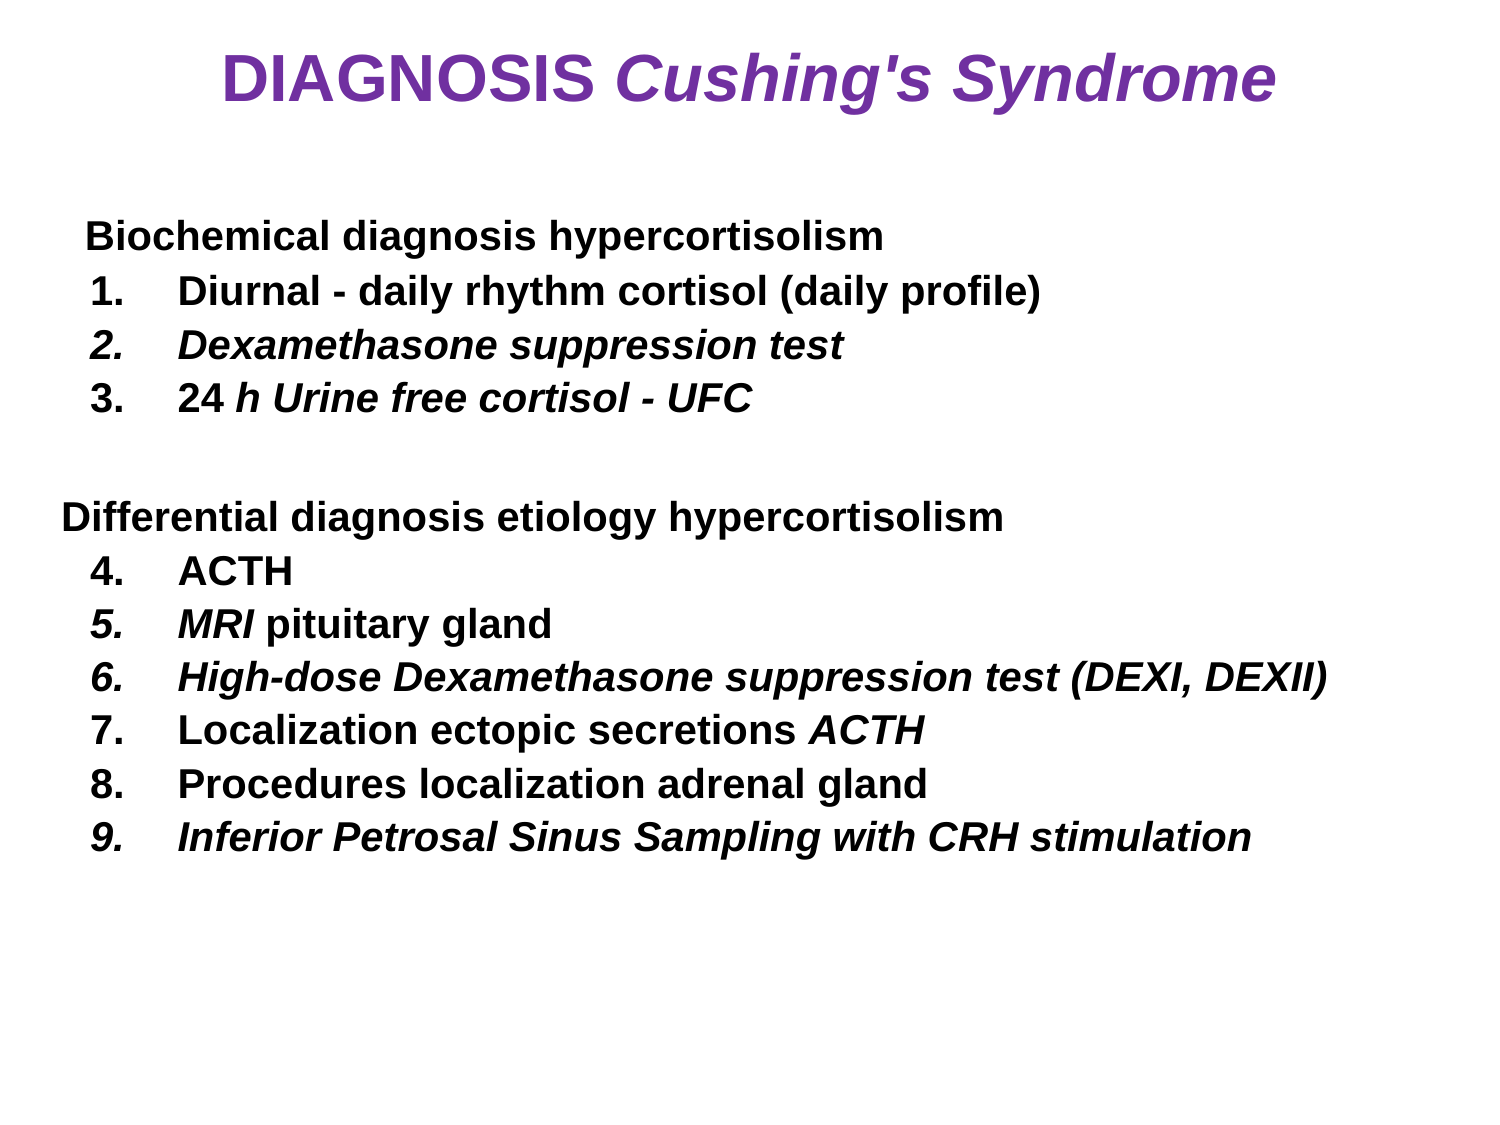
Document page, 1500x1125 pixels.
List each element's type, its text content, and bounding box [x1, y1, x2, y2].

list Biochemical diagnosis hypercortisolism Diurnal - daily rhythm cortisol (daily profile) Dexamethasone suppression test 24 h Urine free cortisol - UFC Differential diagnosis etiology hypercortisolism ACTH MRI pituitary gland High-dose Dexamethasone suppression test (DEXI, DEXII) Localization ectopic secretions ACTH Procedures localization adrenal gland Inferior Petrosal Sinus Sampling with CRH stimulation [0, 199, 1500, 1125]
title DIAGNOSIS Cushing's Syndrome [0, 0, 1500, 151]
